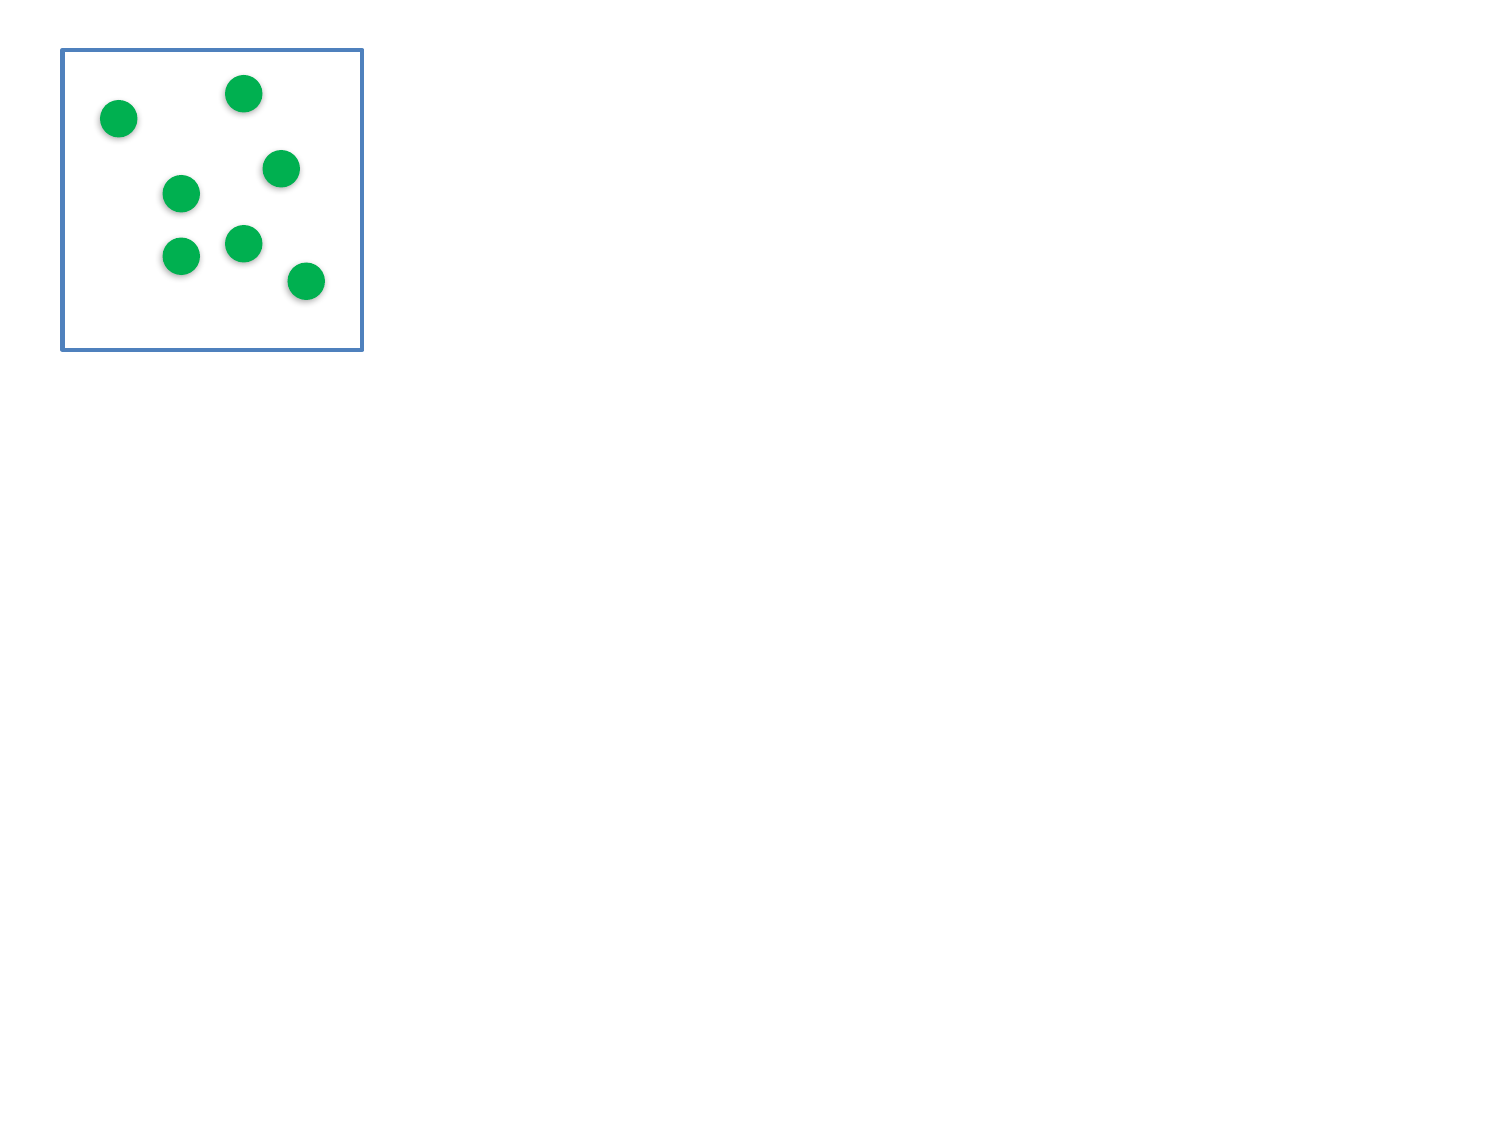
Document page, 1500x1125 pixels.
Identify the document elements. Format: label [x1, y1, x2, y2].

text_box [225, 224, 263, 263]
text_box [262, 149, 301, 188]
text_box [99, 99, 138, 138]
text_box [162, 237, 201, 276]
text_box [60, 48, 364, 352]
text_box [162, 174, 201, 213]
text_box [287, 262, 325, 300]
text_box [225, 74, 263, 113]
